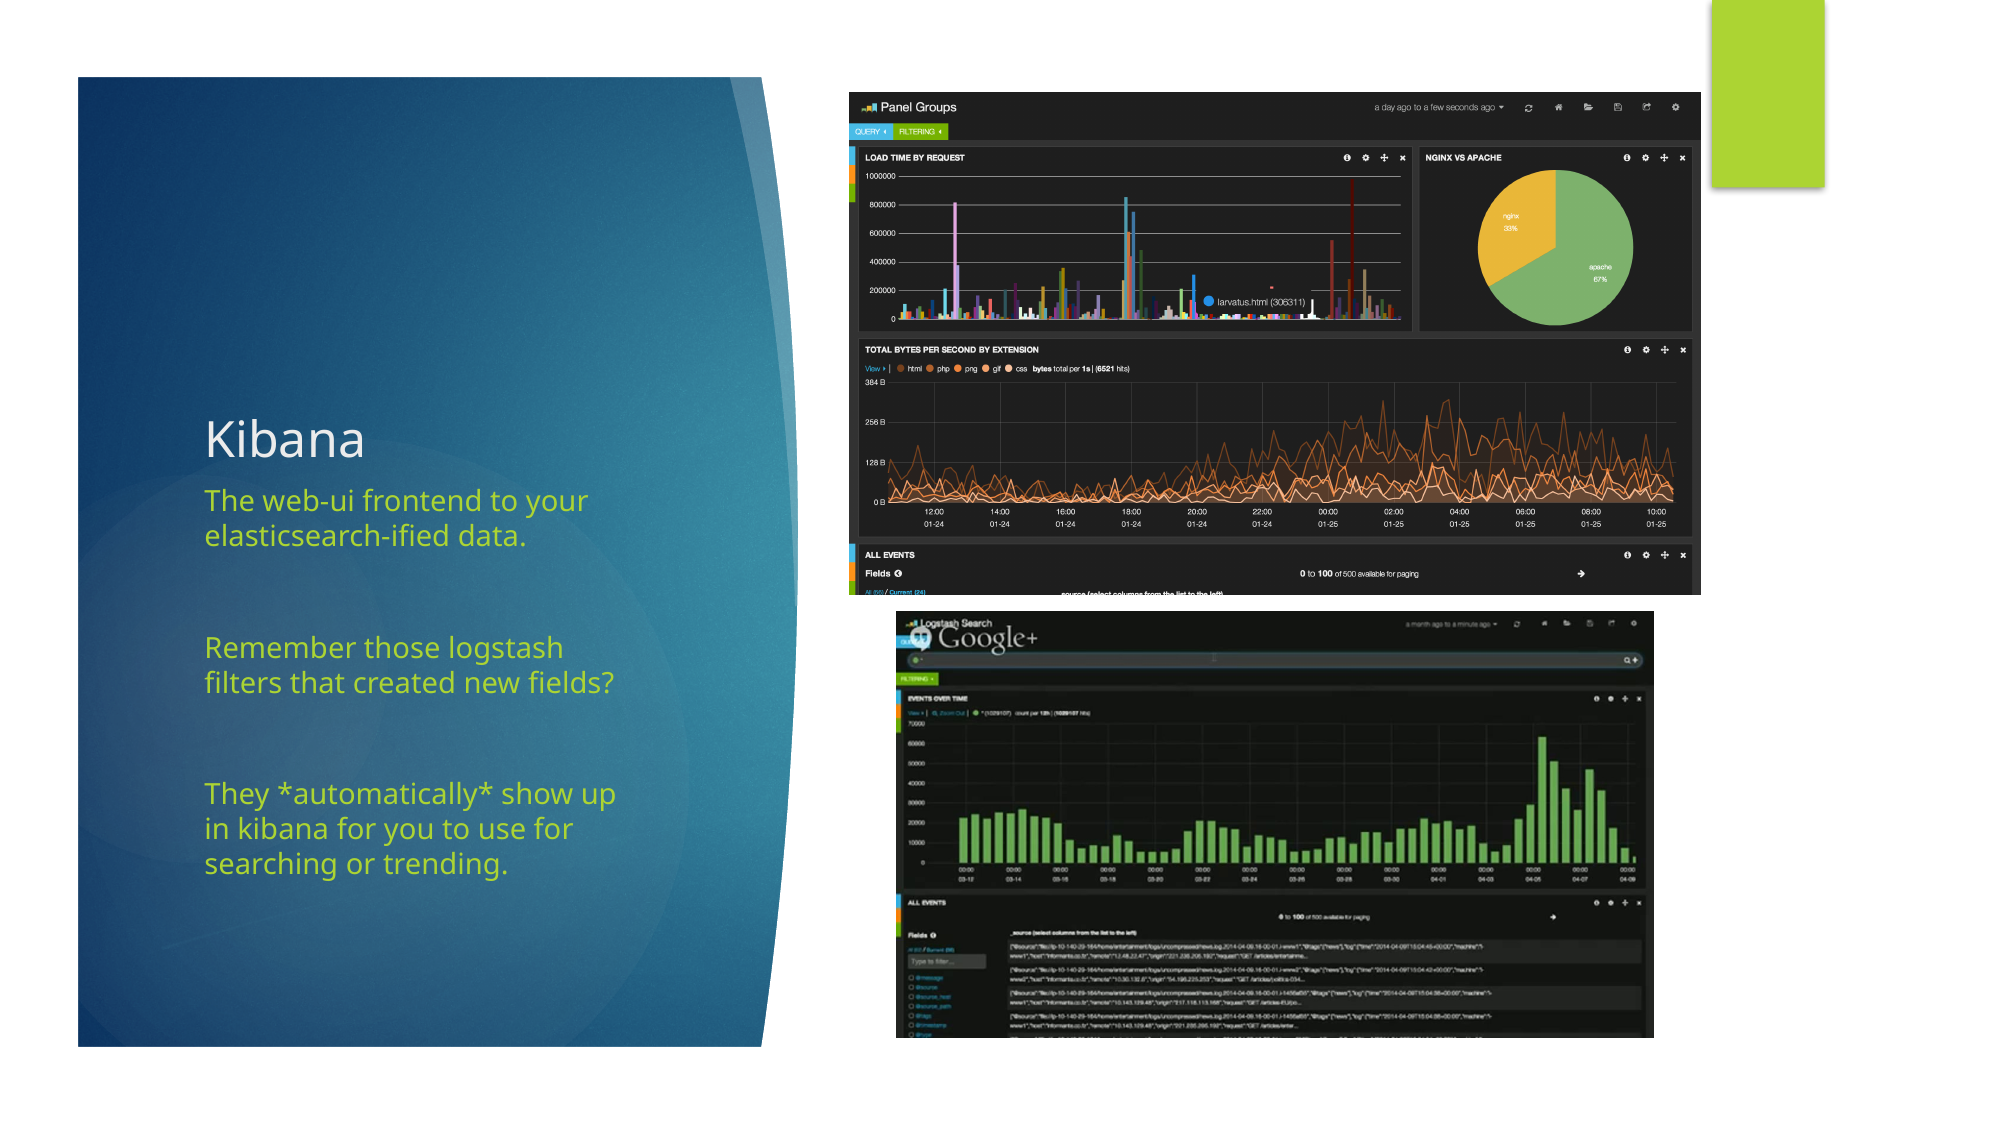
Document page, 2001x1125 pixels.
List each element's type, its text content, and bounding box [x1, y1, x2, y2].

list The web-ui frontend to your elasticsearch-ified data. Remember those logstash filters that created new fields? They *automatically* show up in kibana for you to use for searching or trending. [189, 474, 648, 989]
title Kibana [189, 212, 648, 474]
picture [896, 611, 1655, 1038]
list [849, 92, 1702, 595]
